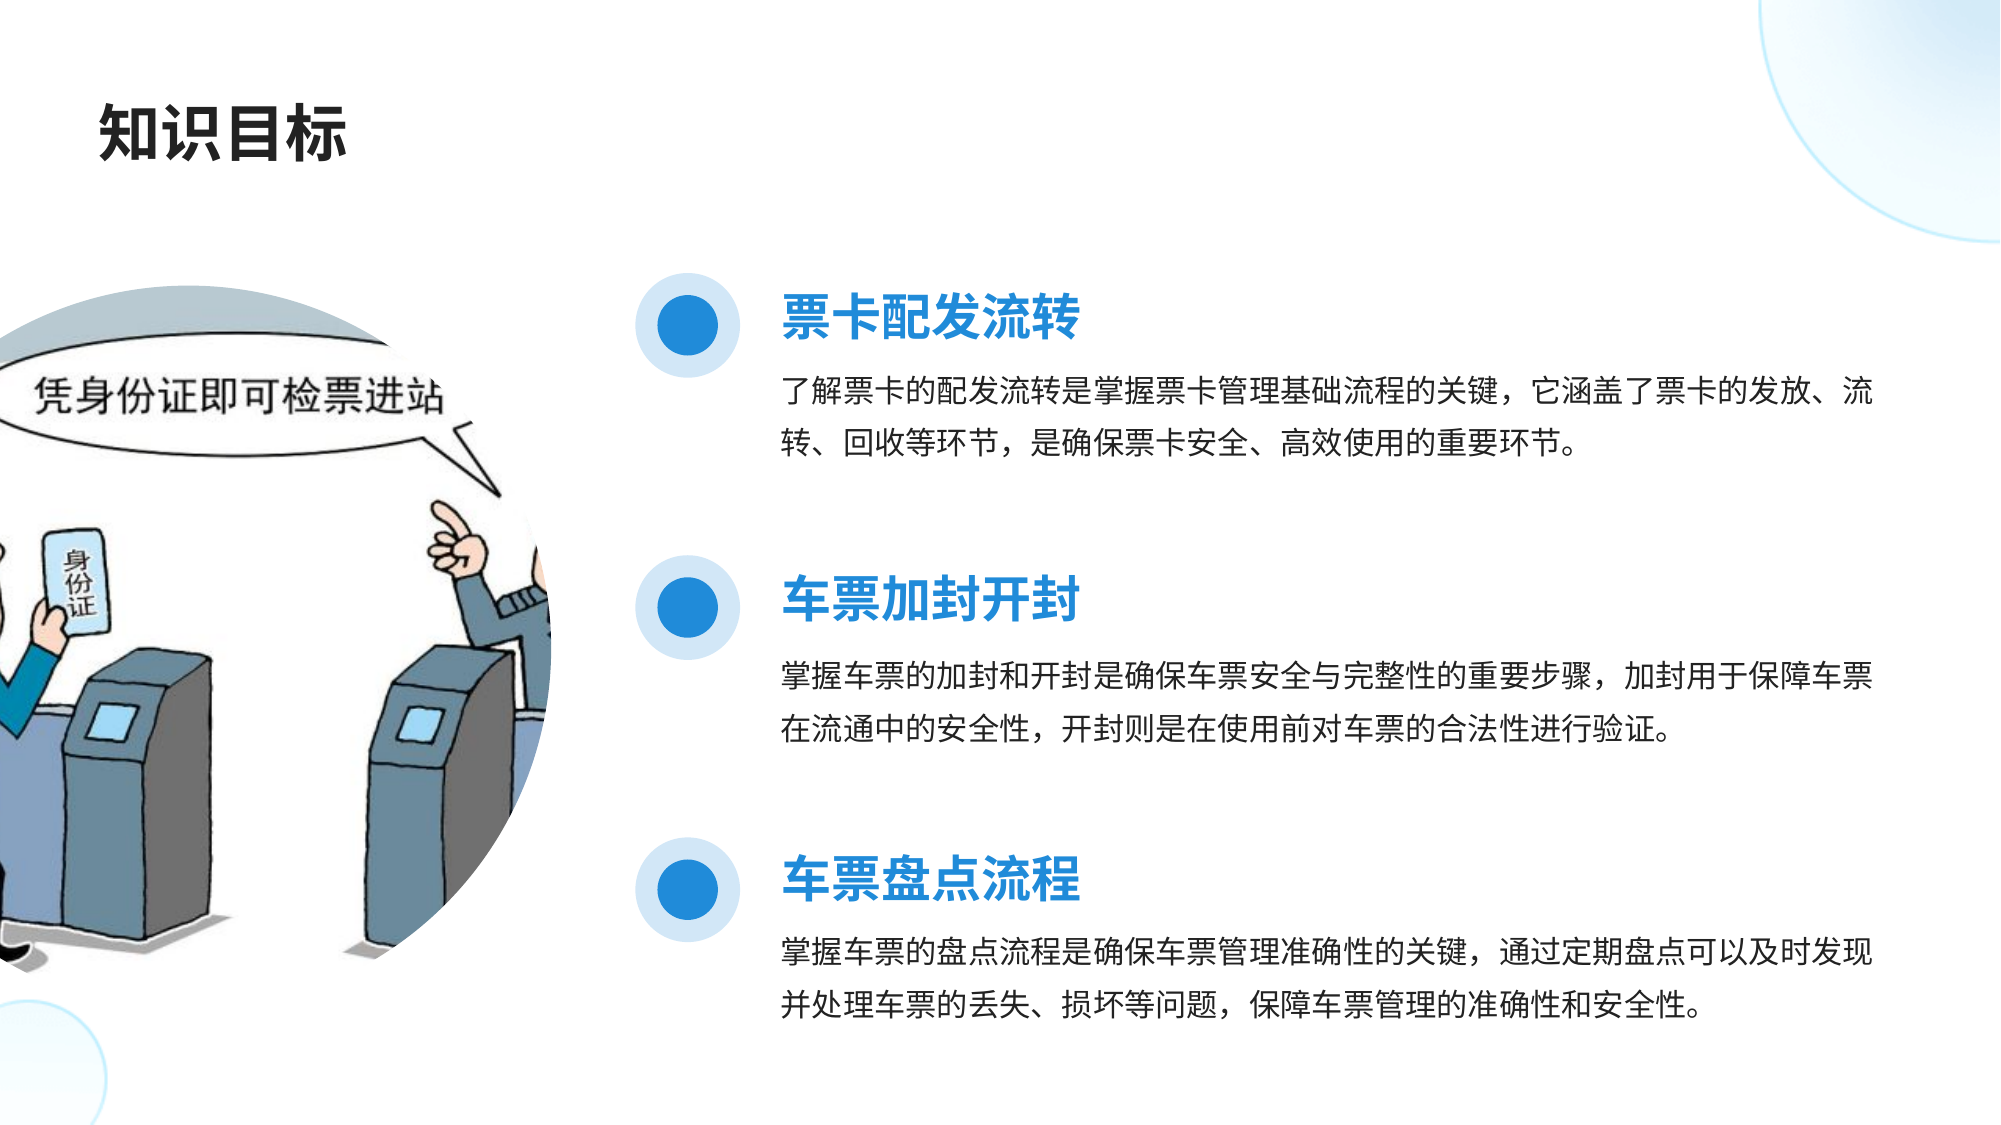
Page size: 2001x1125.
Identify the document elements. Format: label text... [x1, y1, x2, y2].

text_box [657, 295, 718, 356]
text_box [635, 273, 741, 378]
text_box 了解票卡的配发流转是掌握票卡管理基础流程的关键，它涵盖了票卡的发放、流转、回收等环节，是确保票卡安全、高效使用的重要环节。 [760, 335, 1891, 497]
text_box [657, 859, 718, 920]
text_box 知识目标 [78, 43, 1922, 189]
text_box [635, 837, 741, 943]
text_box 车票盘点流程 [760, 807, 1891, 897]
text_box 掌握车票的盘点流程是确保车票管理准确性的关键，通过定期盘点可以及时发现并处理车票的丢失、损坏等问题，保障车票管理的准确性和安全性。 [760, 897, 1891, 1059]
text_box 票卡配发流转 [760, 240, 1891, 335]
text_box 掌握车票的加封和开封是确保车票安全与完整性的重要步骤，加封用于保障车票在流通中的安全性，开封则是在使用前对车票的合法性进行验证。 [760, 621, 1891, 783]
text_box [635, 555, 741, 660]
text_box [657, 577, 718, 638]
text_box 车票加封开封 [760, 521, 1891, 621]
picture [0, 0, 2001, 1125]
